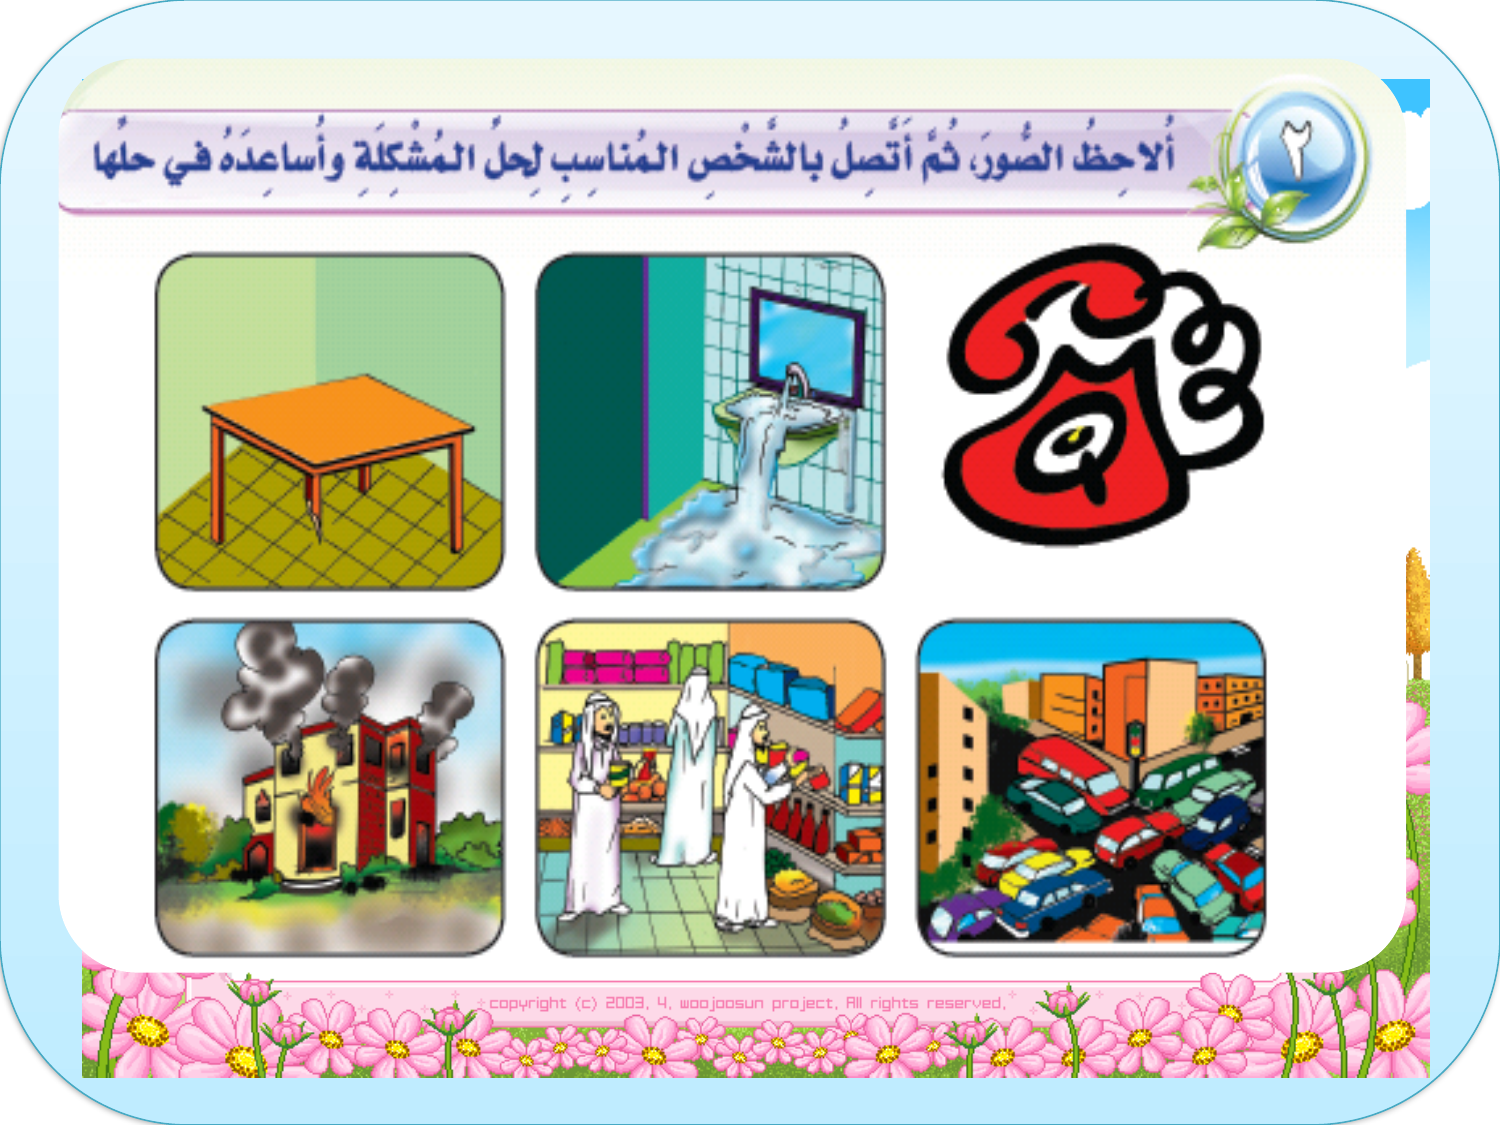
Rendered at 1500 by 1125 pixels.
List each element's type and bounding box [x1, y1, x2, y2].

picture [58, 58, 1430, 1079]
text_box [0, 0, 1500, 1125]
